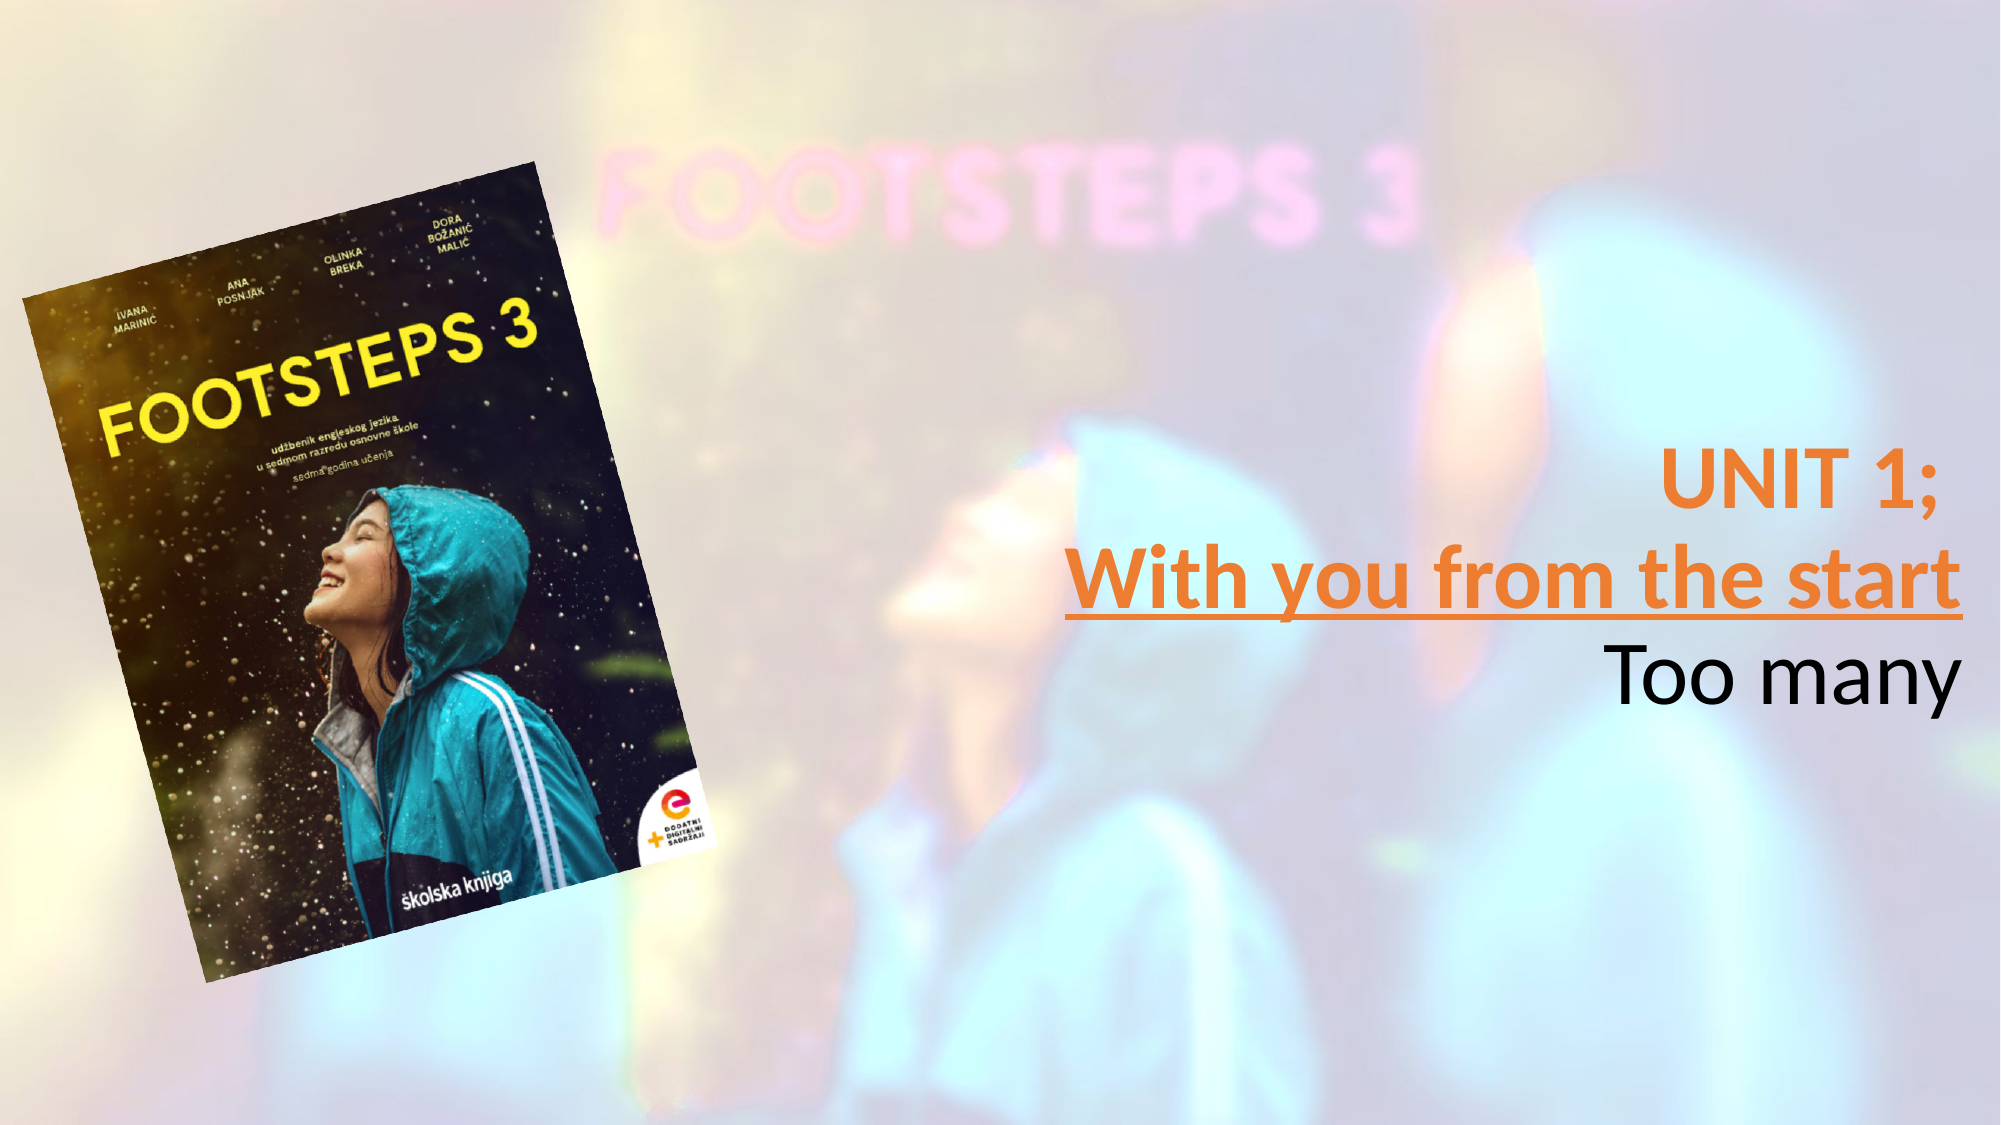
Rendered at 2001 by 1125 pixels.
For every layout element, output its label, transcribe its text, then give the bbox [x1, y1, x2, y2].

picture [0, 0, 2001, 1125]
subtitle Too many [933, 539, 1979, 811]
title UNIT 1; With you from the start [635, 243, 1979, 636]
